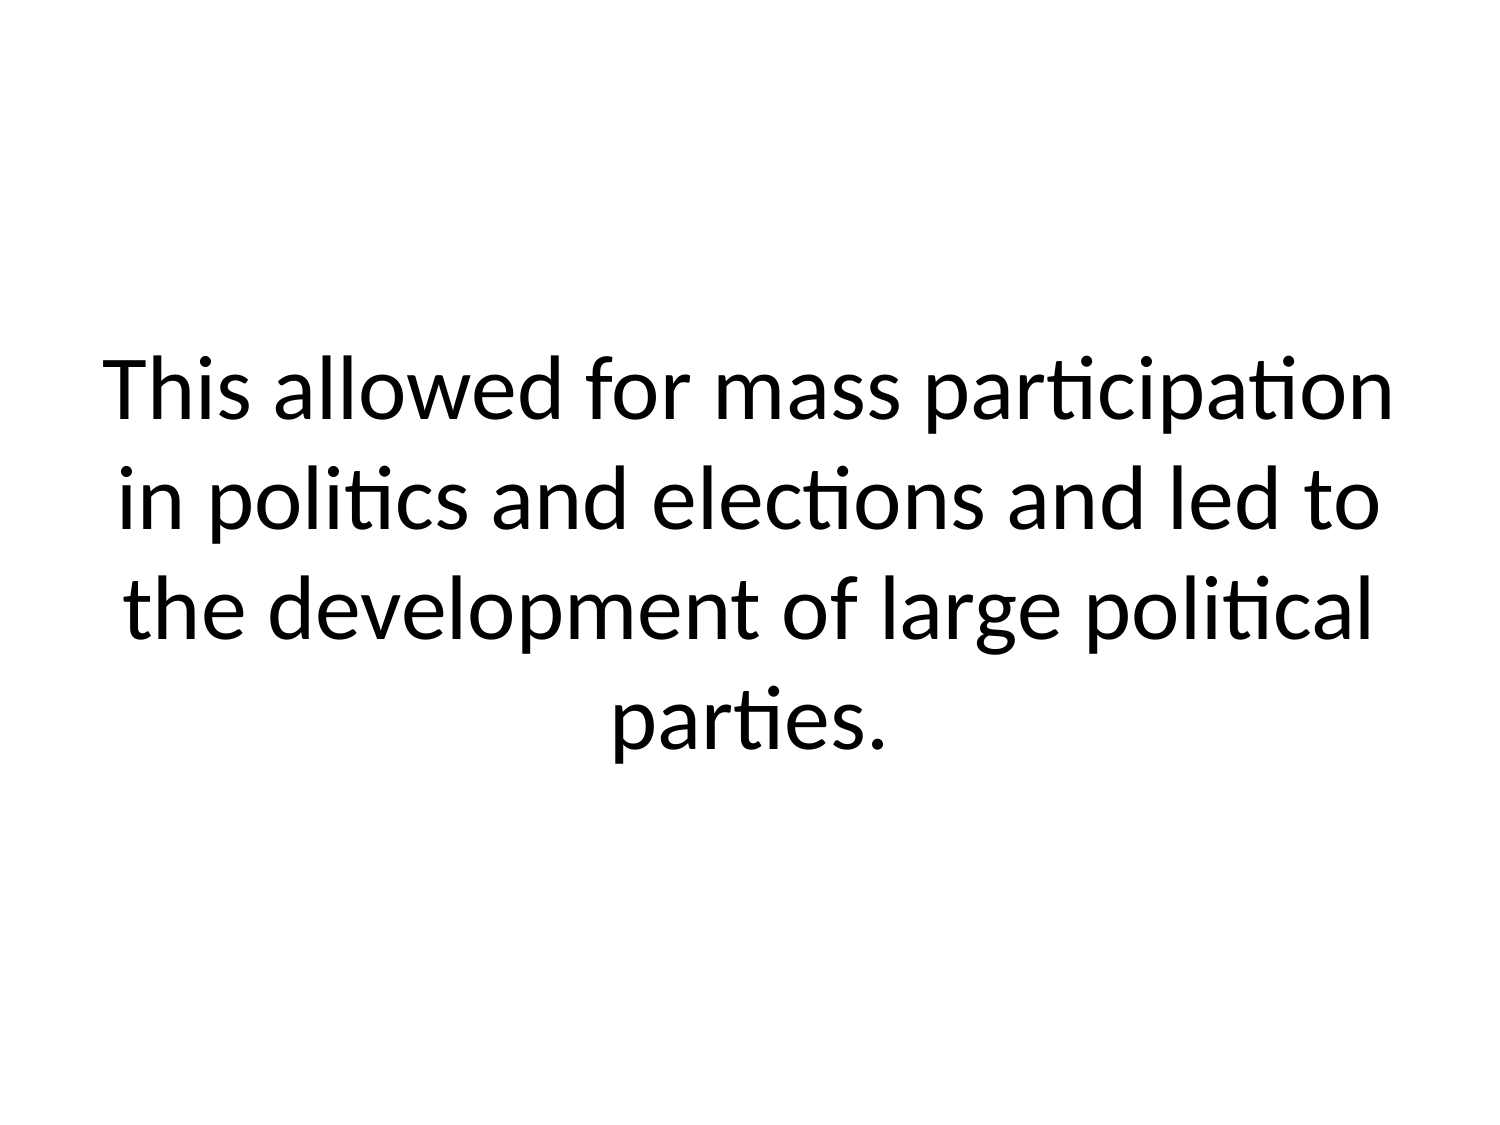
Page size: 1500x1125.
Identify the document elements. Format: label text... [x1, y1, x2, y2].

title This allowed for mass participation in politics and elections and led to the development of large political parties. [74, 44, 1426, 1051]
